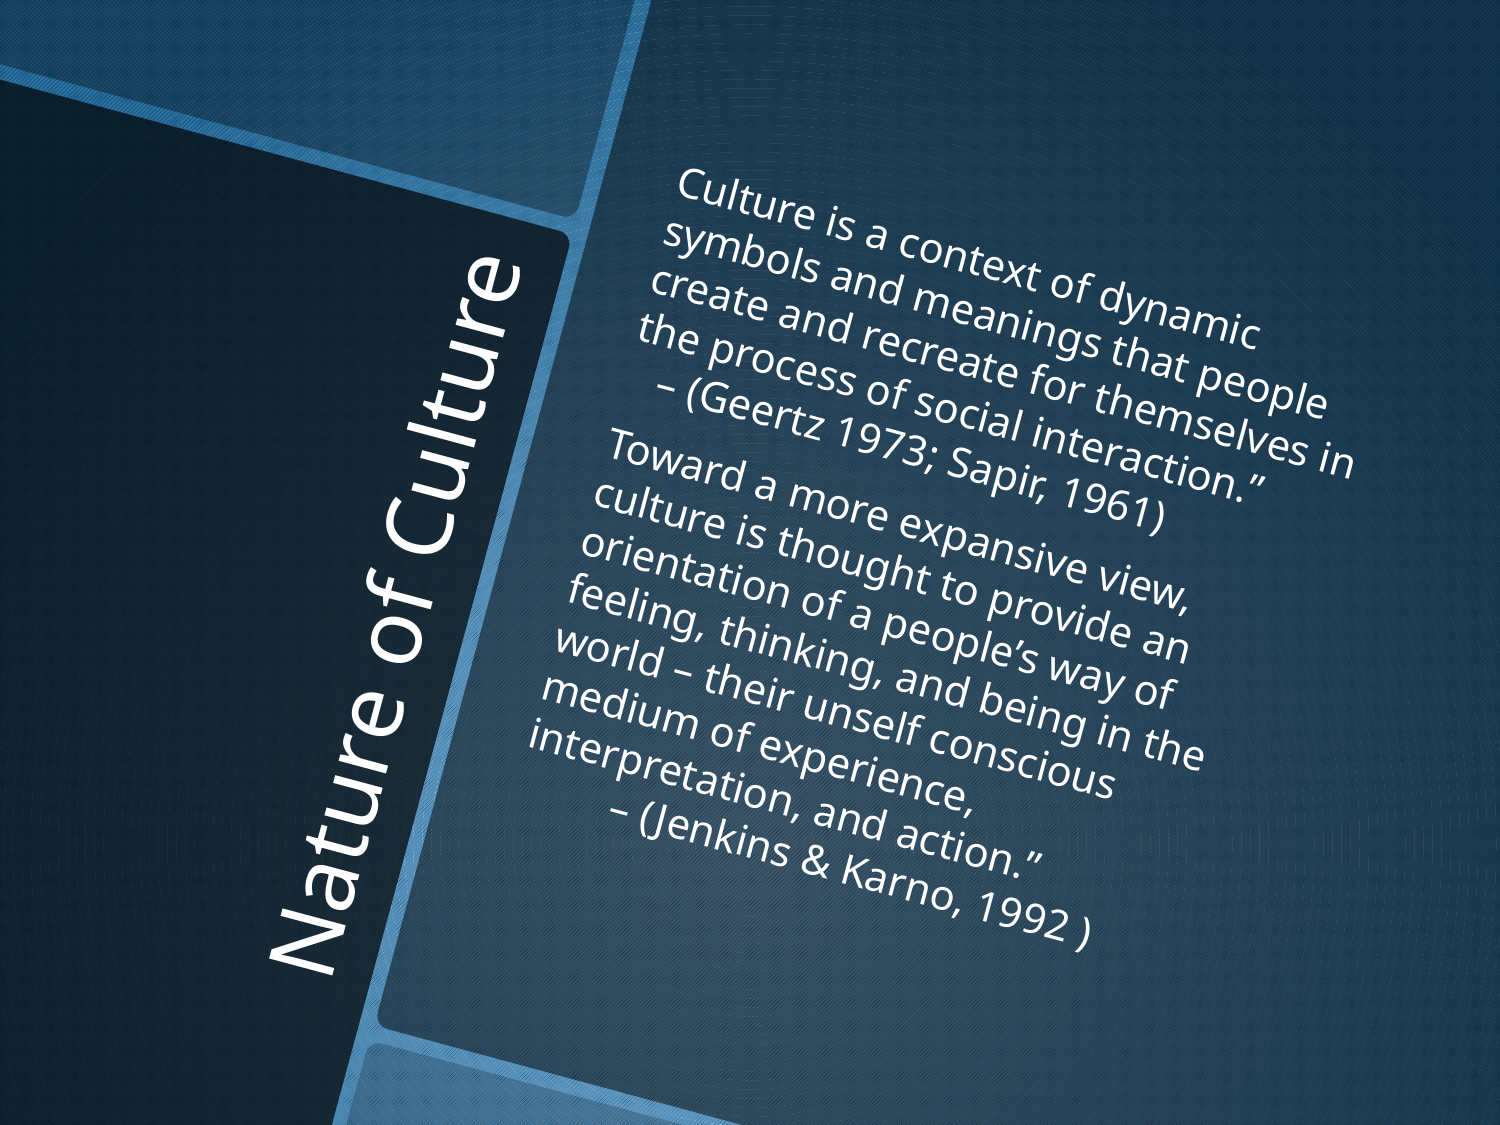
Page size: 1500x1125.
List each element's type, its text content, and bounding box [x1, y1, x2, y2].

title Nature of Culture [69, 181, 554, 1056]
list Culture is a context of dynamic symbols and meanings that people create and recreate for themselves in the process of social interaction.” – (Geertz 1973; Sapir, 1961) Toward a more expansive view, culture is thought to provide an orientation of a people’s way of feeling, thinking, and being in the world – their unself conscious medium of experience, interpretation, and action.” – (Jenkins & Karno, 1992 ) [475, 72, 1430, 1076]
